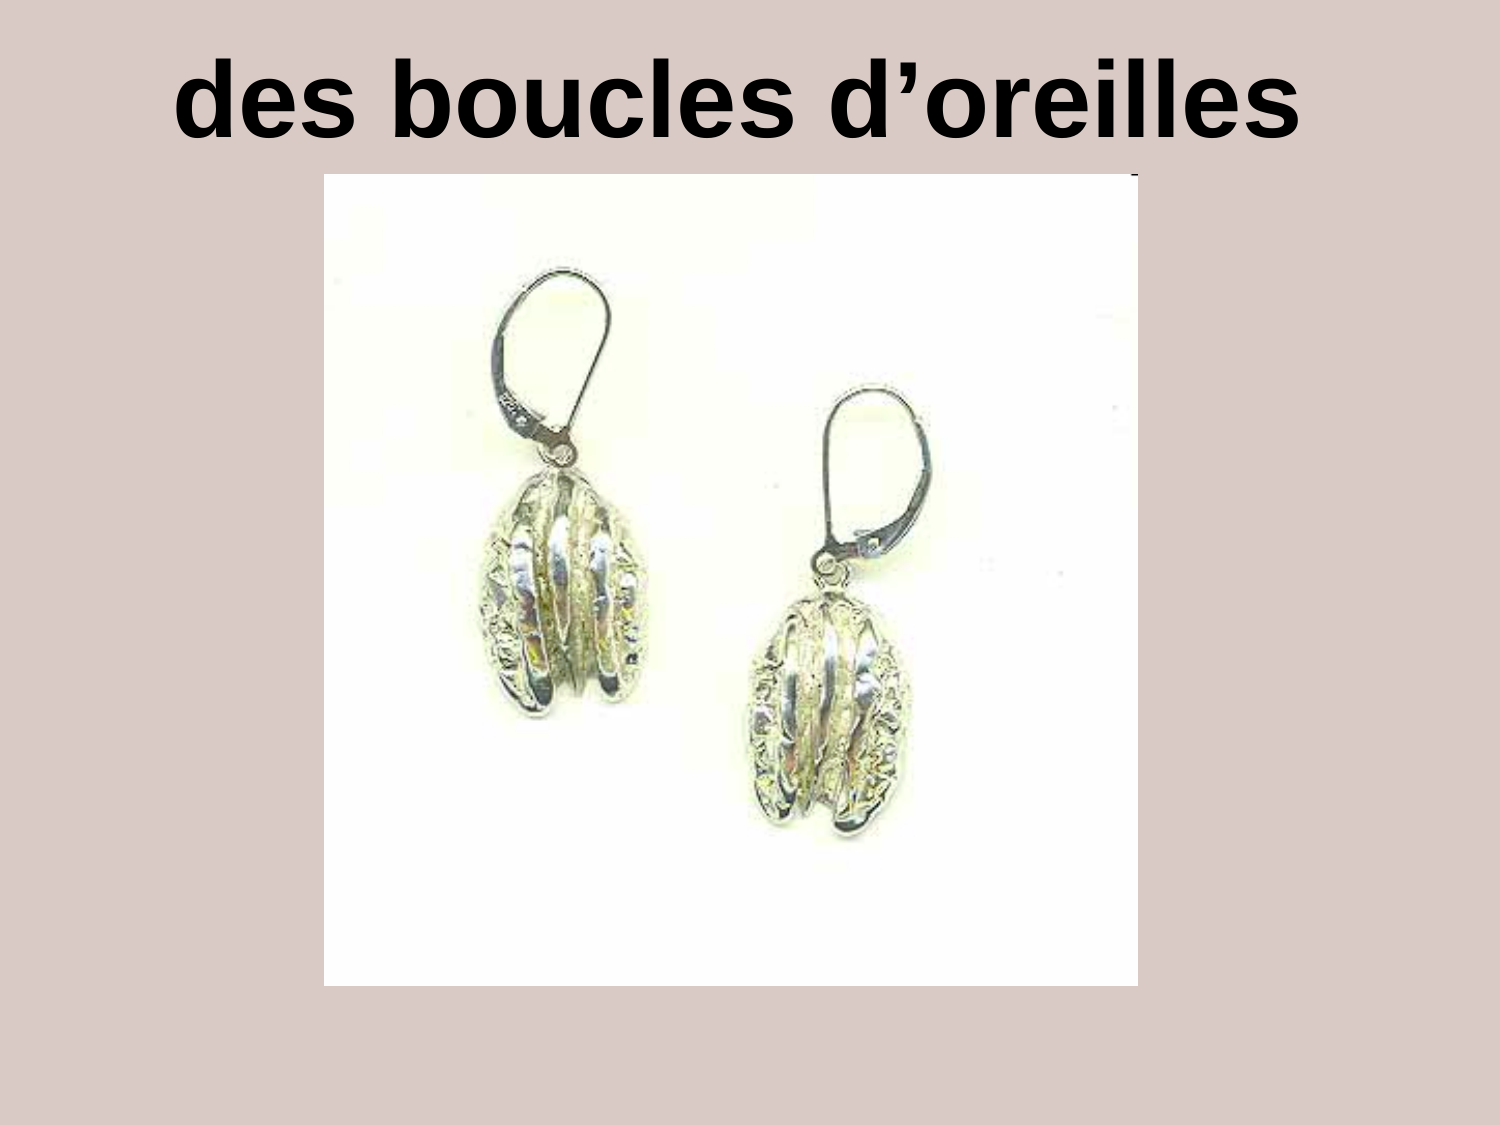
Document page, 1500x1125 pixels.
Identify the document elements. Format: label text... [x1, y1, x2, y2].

title des boucles d’oreilles [74, 0, 1426, 188]
picture [324, 174, 1138, 986]
